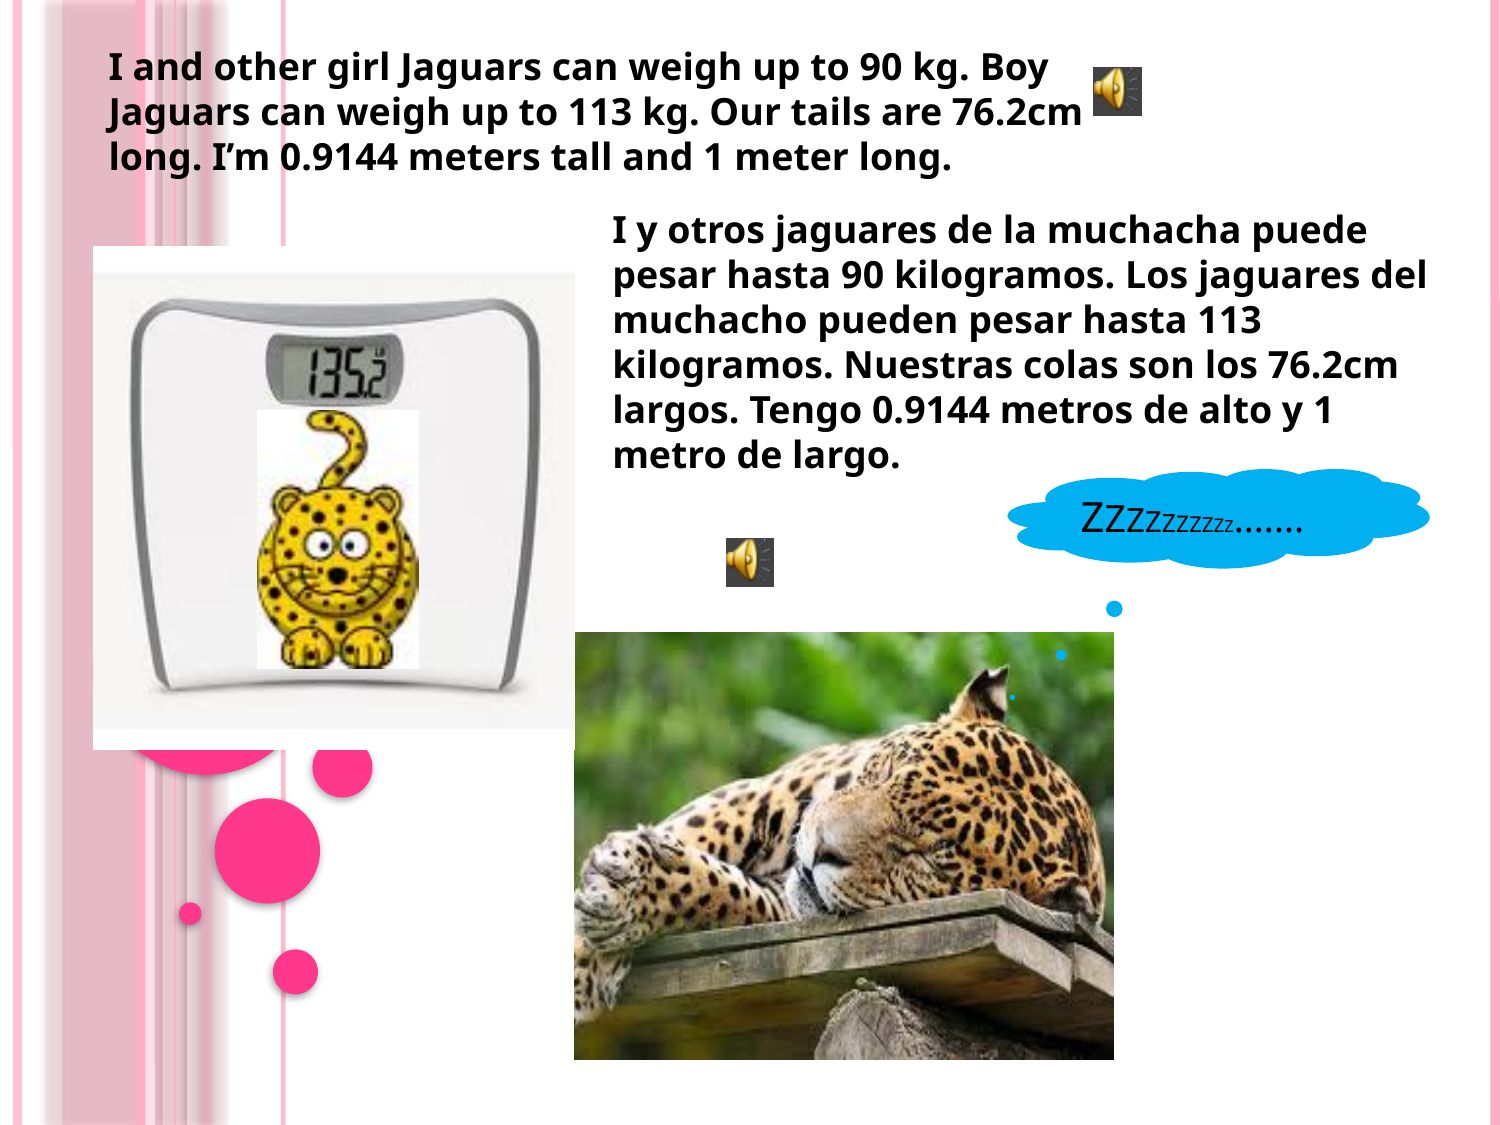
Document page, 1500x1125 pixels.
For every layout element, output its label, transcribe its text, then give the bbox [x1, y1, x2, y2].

picture [93, 245, 1114, 1060]
text_box I y otros jaguares de la muchacha puede pesar hasta 90 kilogramos. Los jaguares del muchacho pueden pesar hasta 113 kilogramos. Nuestras colas son los 76.2cm largos. Tengo 0.9144 metros de alto y 1 metro de largo. [597, 199, 1453, 484]
text_box [10, 0, 361, 182]
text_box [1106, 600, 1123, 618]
subtitle I and other girl Jaguars can weigh up to 90 kg. Boy Jaguars can weigh up to 113 kg. Our tails are 76.2cm long. I’m 0.9144 meters tall and 1 meter long. [93, 35, 1107, 261]
picture [1092, 65, 1144, 117]
picture [724, 536, 776, 589]
text_box ZZZZZZZZZZ....... [1007, 484, 1430, 569]
